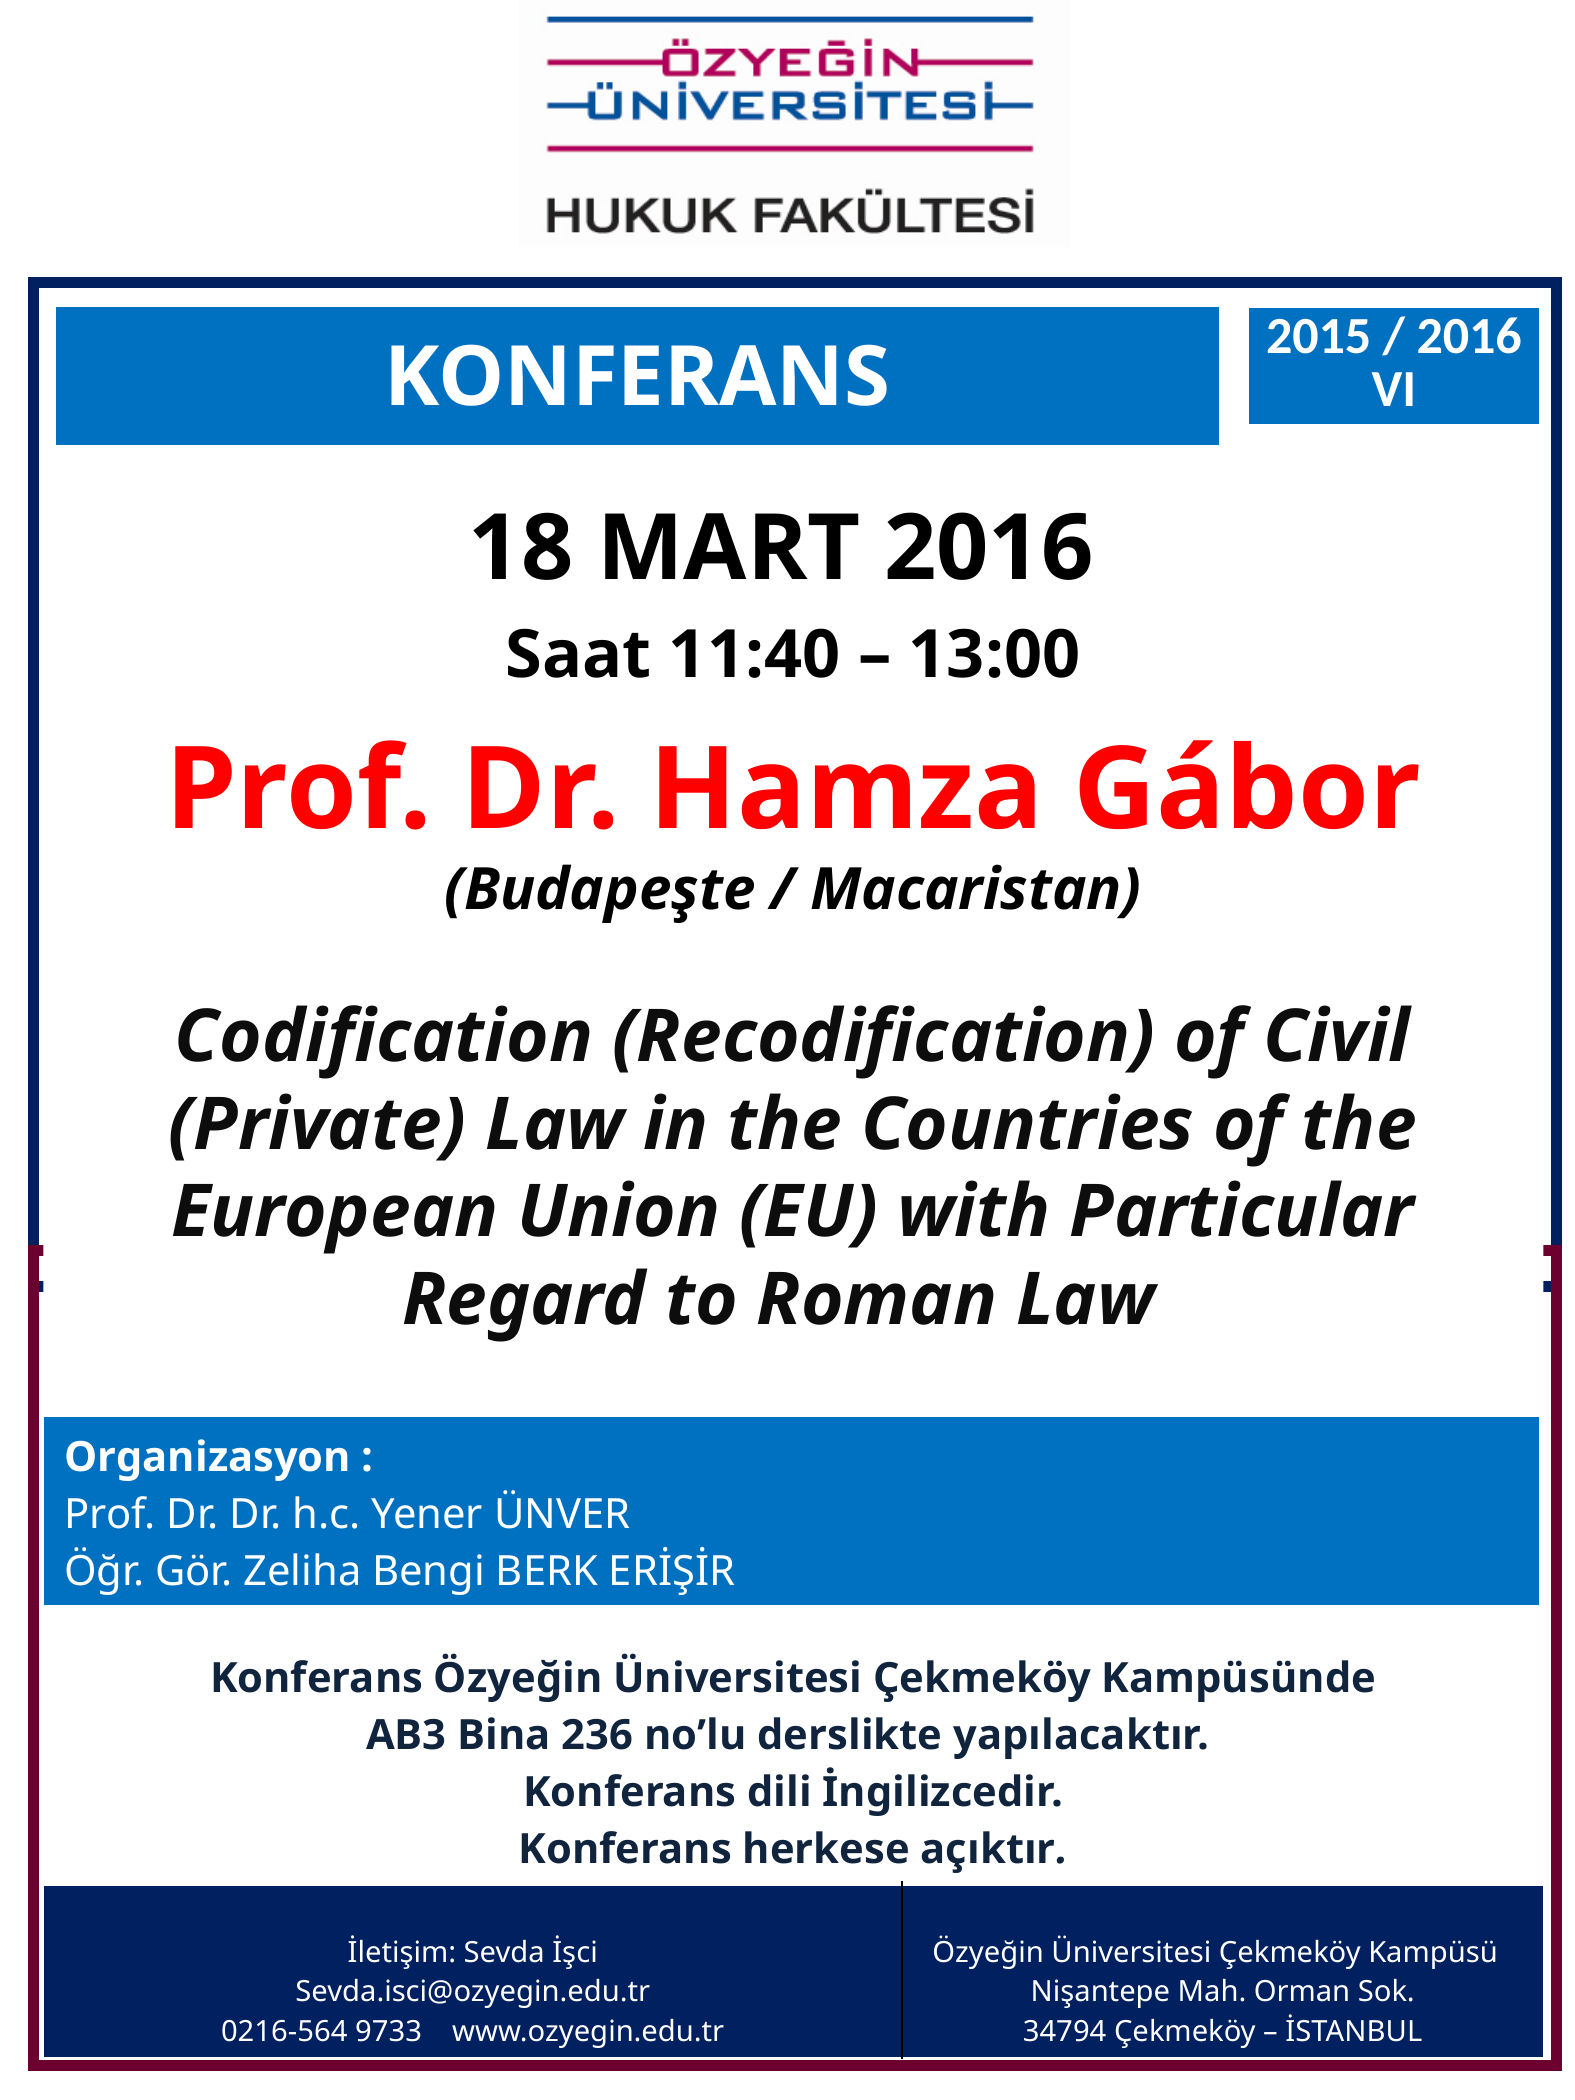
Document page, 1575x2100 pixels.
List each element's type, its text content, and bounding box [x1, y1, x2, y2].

table_header 18 MART 2016 Saat 11:40 – 13:00 [56, 472, 1531, 679]
table_header [39, 288, 1551, 1245]
title Prof. Dr. Hamza Gábor (Budapeşte / Macaristan) Codification (Recodification) of Civil (Private) Law in the Countries of the European Union (EU) with Particular Regard to Roman Law [43, 703, 1544, 1350]
table_header Konferans Özyeğin Üniversitesi Çekmeköy Kampüsünde AB3 Bina 236 no’lu derslikte yapılacaktır. Konferans dili İngilizcedir. Konferans herkese açıktır. [44, 1641, 1543, 1881]
table_header 2015 / 2016 VI [1249, 308, 1539, 424]
table_header KONFERANS [56, 307, 1219, 445]
picture [518, 0, 1072, 247]
table_cell Özyeğin Üniversitesi Çekmeköy Kampüsü Nişantepe Mah. Orman Sok. 34794 Çekmeköy – İSTANBUL [903, 1886, 1543, 2057]
table_cell İletişim: Sevda İşci Sevda.isci@ozyegin.edu.tr 0216-564 9733 www.ozyegin.edu.tr [44, 1886, 901, 2057]
table_header [39, 1256, 1551, 2060]
table_header Organizasyon : Prof. Dr. Dr. h.c. Yener ÜNVER Öğr. Gör. Zeliha Bengi BERK ERİŞİR [44, 1417, 1539, 1605]
